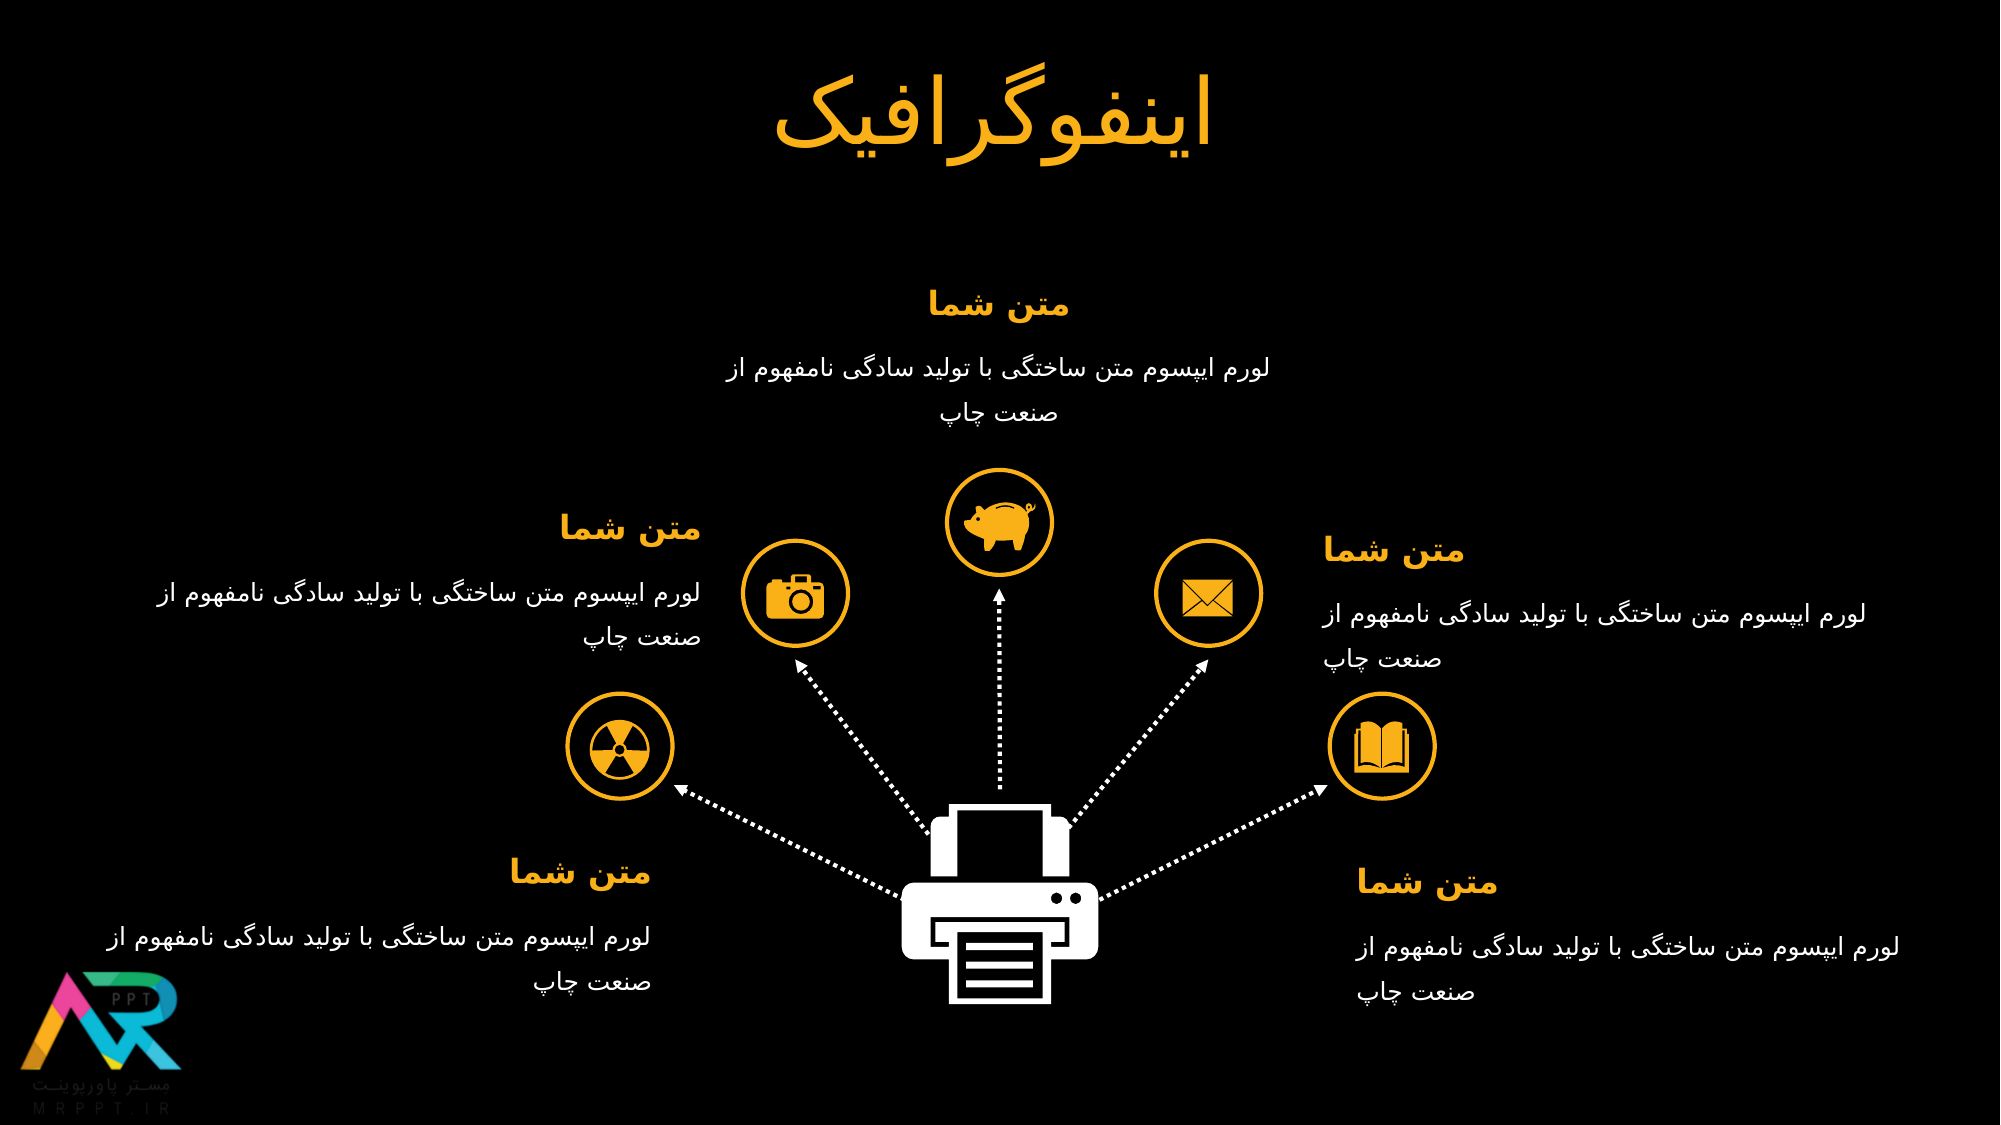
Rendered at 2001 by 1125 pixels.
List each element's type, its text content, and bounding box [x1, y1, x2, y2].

text_box [963, 501, 1037, 552]
picture [0, 963, 200, 1125]
text_box [900, 881, 1100, 1006]
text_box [700, 253, 1298, 435]
text_box [945, 468, 1054, 576]
text_box [1353, 720, 1410, 774]
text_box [1063, 659, 1209, 835]
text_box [119, 480, 717, 658]
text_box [1341, 835, 1939, 1014]
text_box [673, 785, 928, 912]
text_box [929, 803, 1071, 878]
text_box [588, 718, 651, 781]
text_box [1308, 502, 1906, 681]
text_box [741, 539, 850, 647]
text_box [1328, 692, 1436, 800]
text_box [69, 824, 667, 1002]
text_box [1155, 539, 1263, 647]
text_box [765, 573, 825, 620]
text_box [566, 692, 674, 800]
text_box [1179, 578, 1236, 618]
text_box اینفوگرافیک [692, 45, 1298, 170]
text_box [1076, 785, 1328, 912]
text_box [795, 659, 929, 835]
